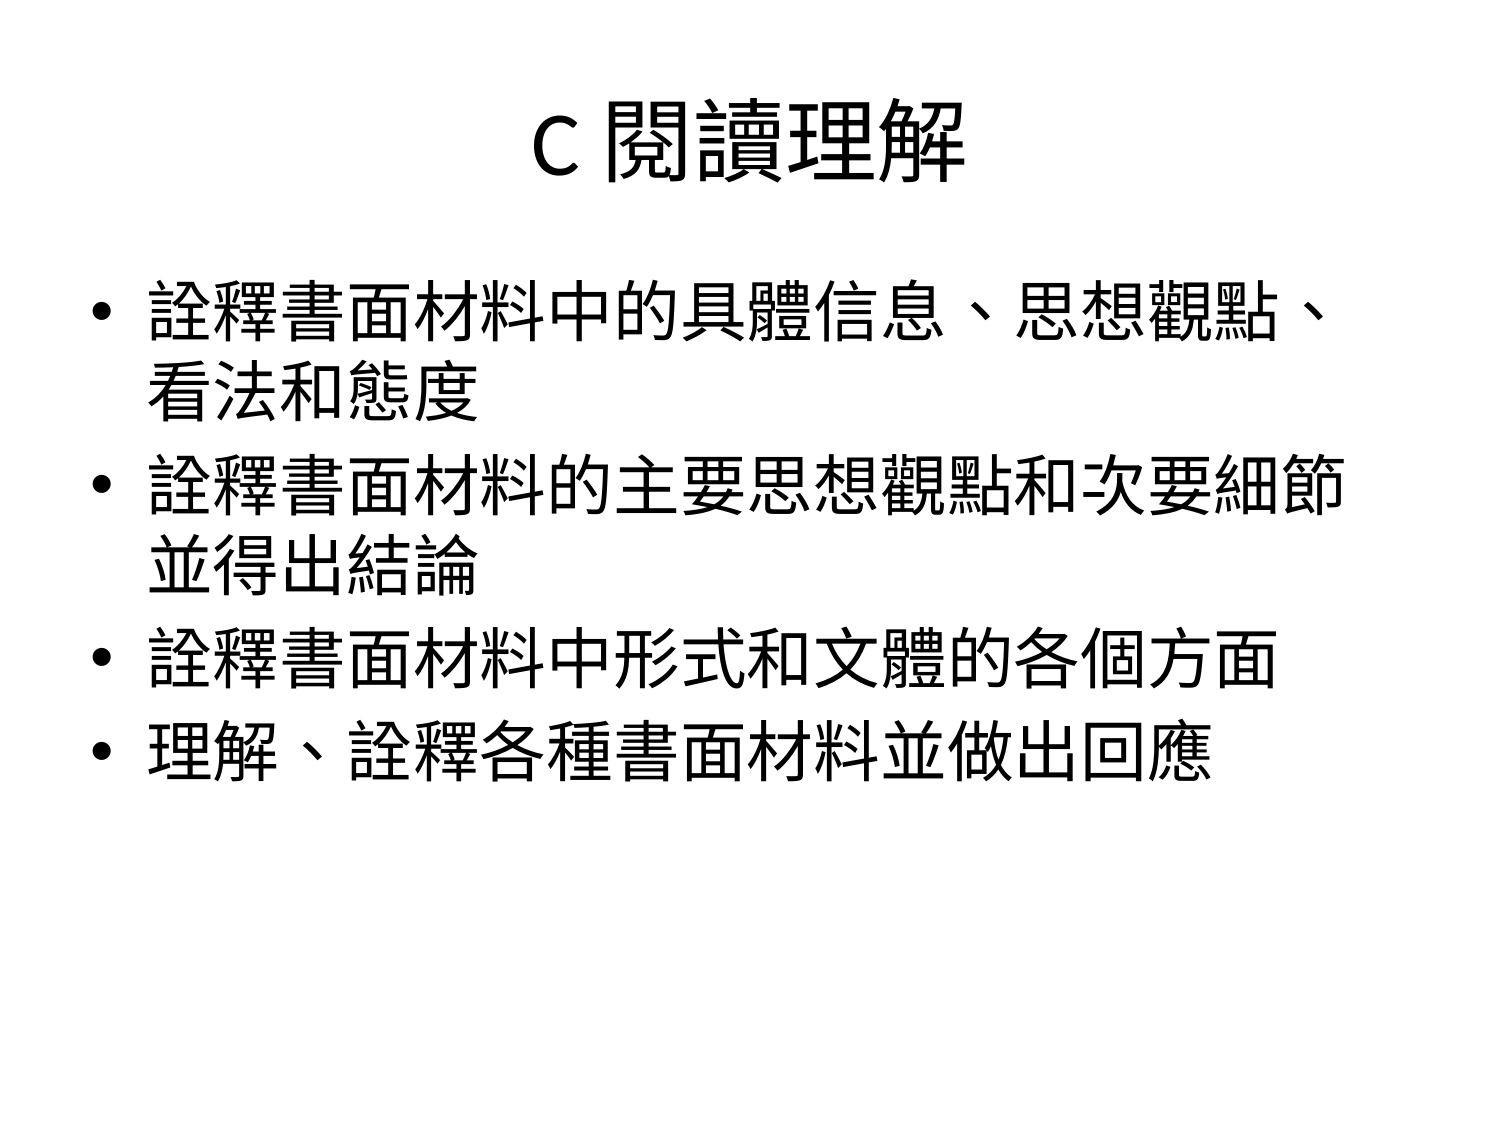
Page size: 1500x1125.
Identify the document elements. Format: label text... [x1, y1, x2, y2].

list 詮釋書面材料中的具體信息、思想觀點、看法和態度 詮釋書面材料的主要思想觀點和次要細節並得出結論 詮釋書面材料中形式和文體的各個方面 理解、詮釋各種書面材料並做出回應 [75, 262, 1425, 1005]
title C閱讀理解 [75, 45, 1425, 233]
